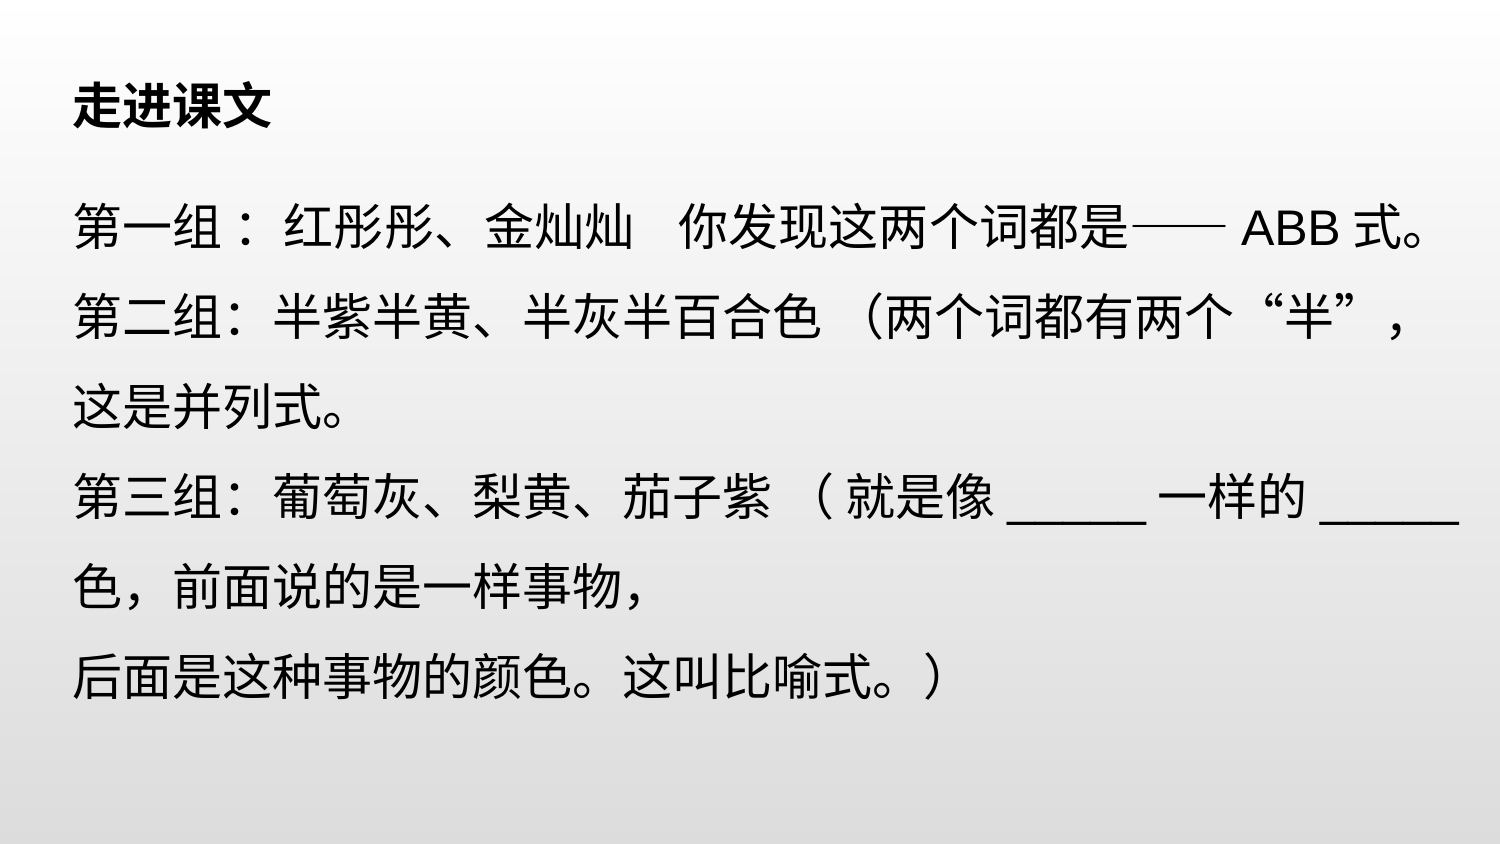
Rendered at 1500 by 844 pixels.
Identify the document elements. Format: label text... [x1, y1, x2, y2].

text_box 第一组 ：红彤彤、金灿灿 你发现这两个词都是——ABB式。 第二组：半紫半黄、半灰半百合色 （两个词都有两个“半”，这是并列式。 第三组：葡萄灰、梨黄、茄子紫 （ 就是像_____一样的_____色，前面说的是一样事物， 后面是这种事物的颜色。这叫比喻式。） [61, 159, 1483, 711]
text_box 走进课文 [61, 68, 510, 140]
